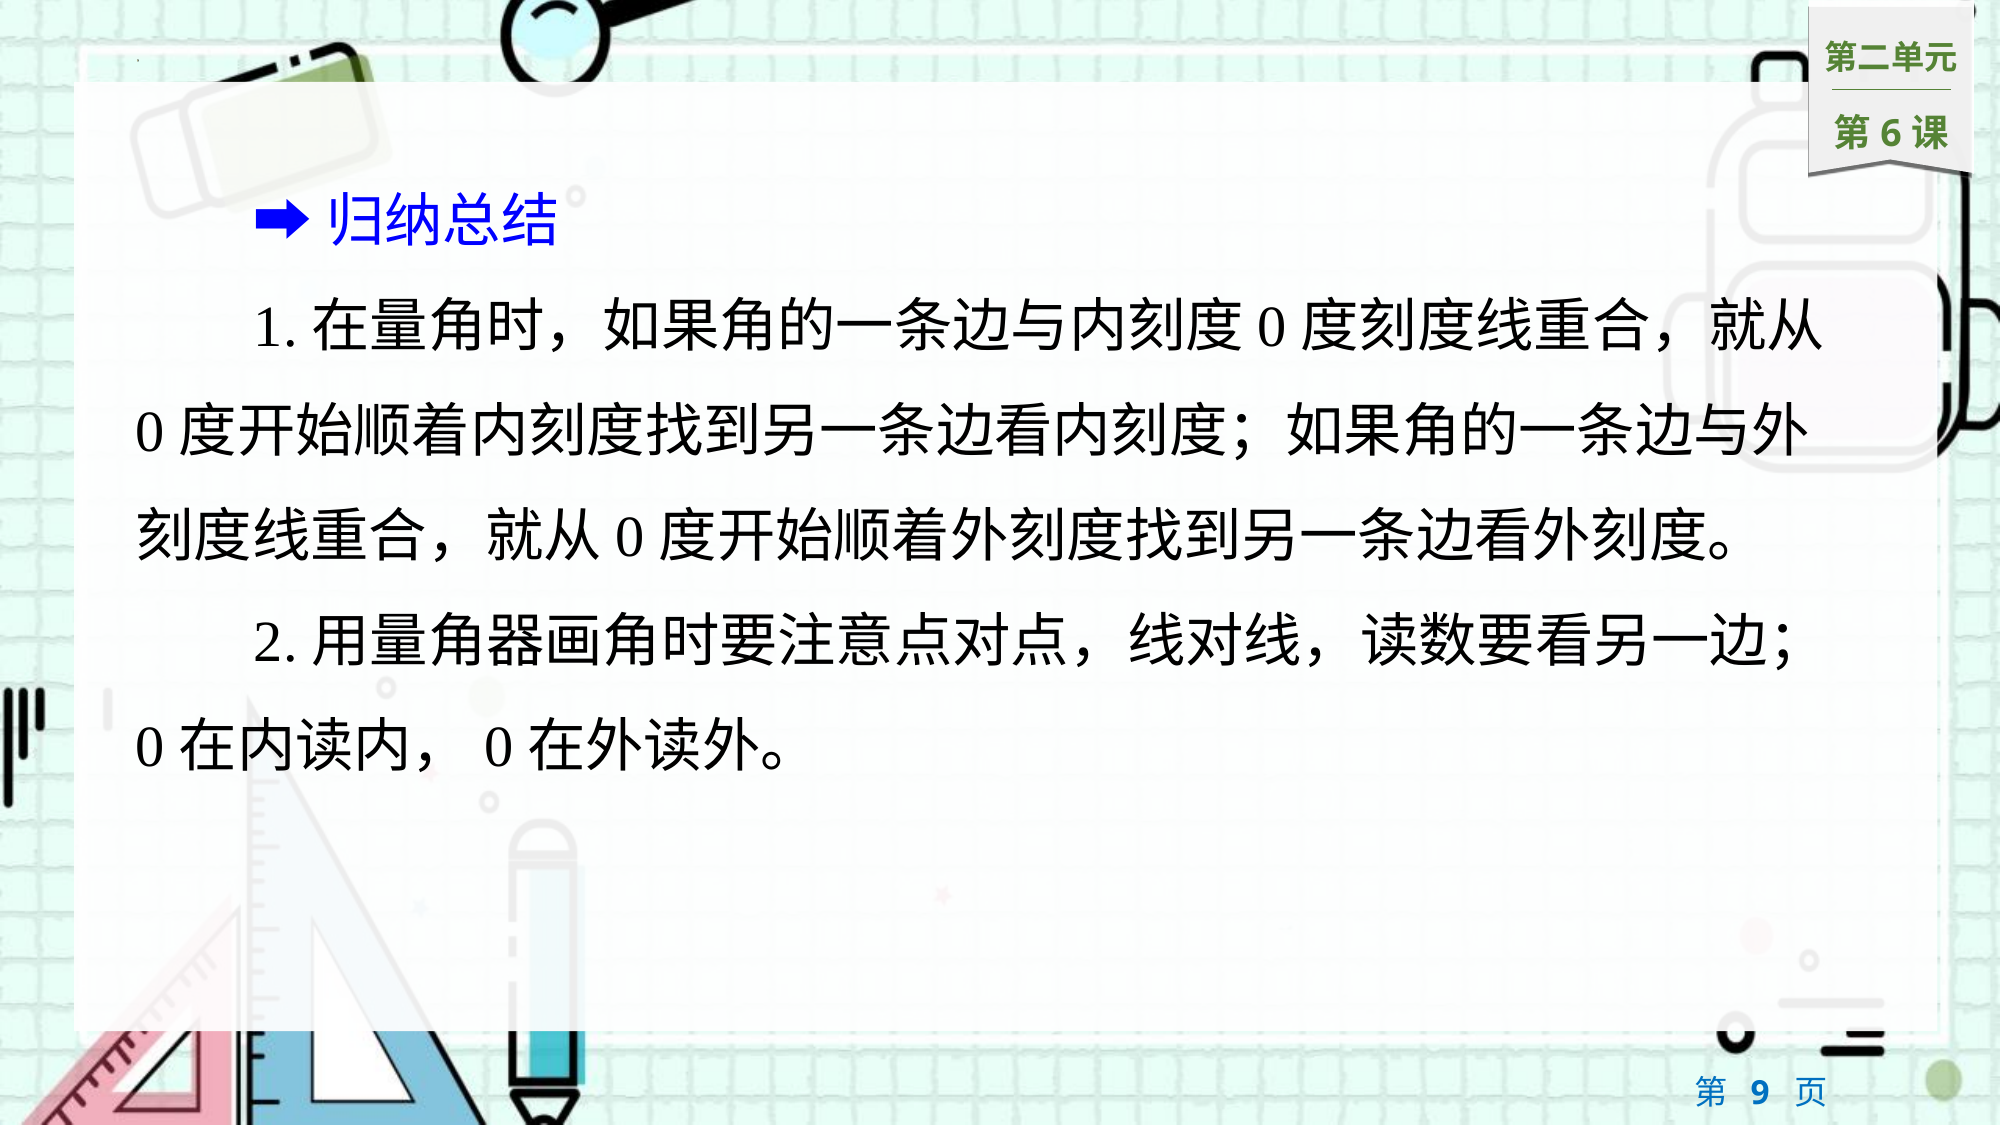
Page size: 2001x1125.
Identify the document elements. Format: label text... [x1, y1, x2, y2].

picture [0, 0, 2000, 1125]
list ➡归纳总结 1.在量角时，如果角的一条边与内刻度0度刻度线重合，就从0度开始顺着内刻度找到另一条边看内刻度；如果角的一条边与外刻度线重合，就从0度开始顺着外刻度找到另一条边看外刻度。 2.用量角器画角时要注意点对点，线对线，读数要看另一边；0在内读内，0在外读外。 [121, 140, 1844, 1043]
picture [1938, 168, 1971, 176]
